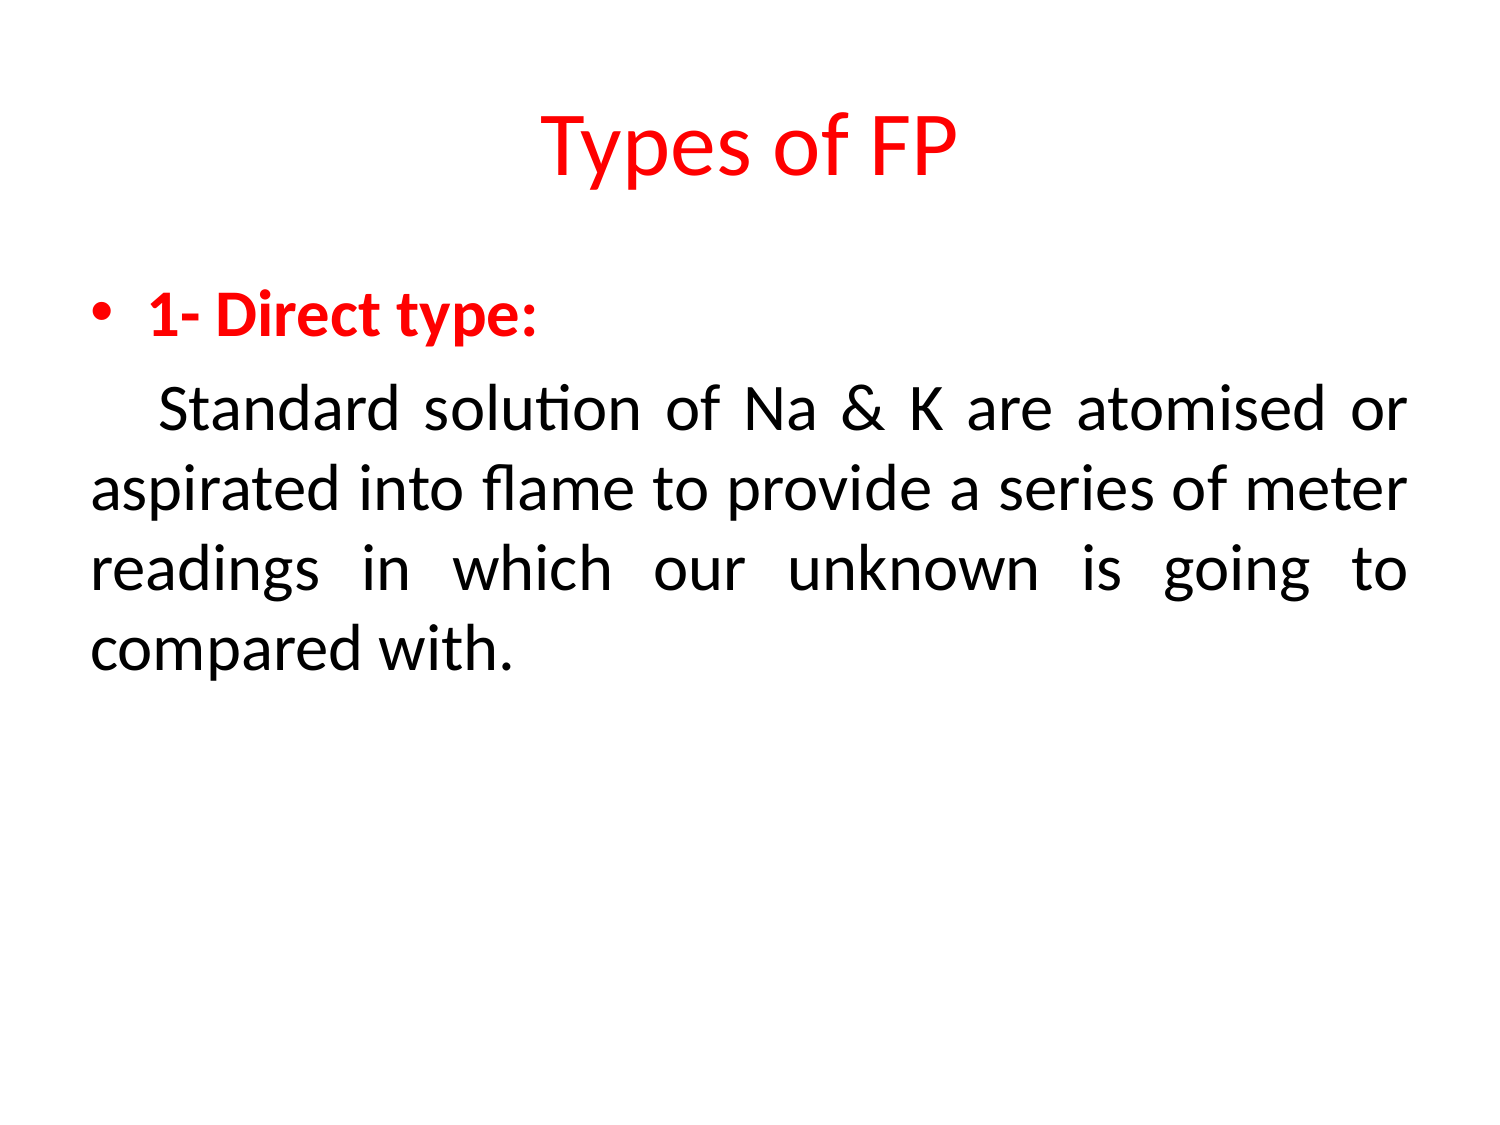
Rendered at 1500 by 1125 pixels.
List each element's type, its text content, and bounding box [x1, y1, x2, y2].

title Types of FP [75, 45, 1425, 233]
list 1- Direct type: Standard solution of Na & K are atomised or aspirated into flame to provide a series of meter readings in which our unknown is going to compared with. [75, 262, 1425, 1005]
